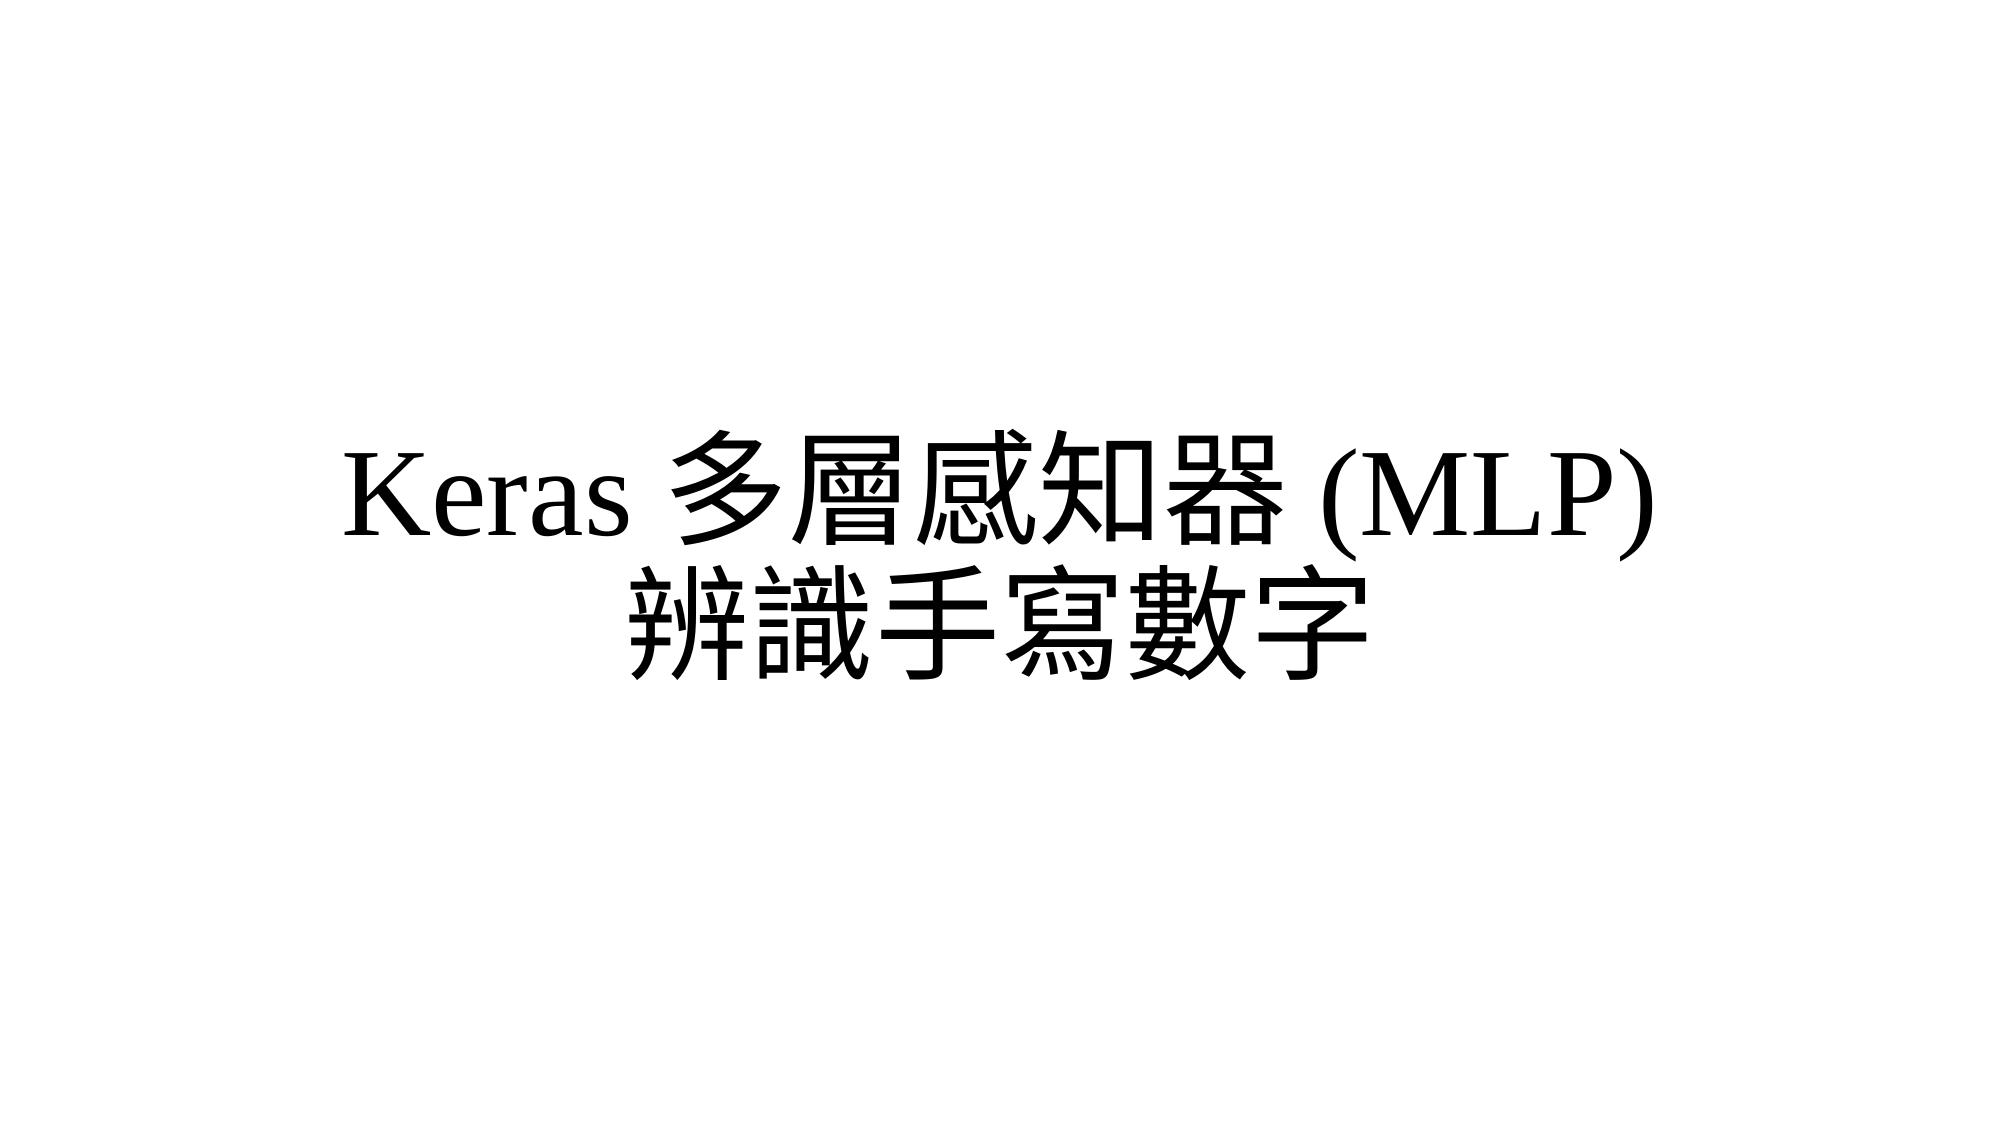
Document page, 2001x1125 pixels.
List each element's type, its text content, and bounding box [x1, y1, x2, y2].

title Keras多層感知器(MLP) 辨識手寫數字 [249, 419, 1750, 706]
